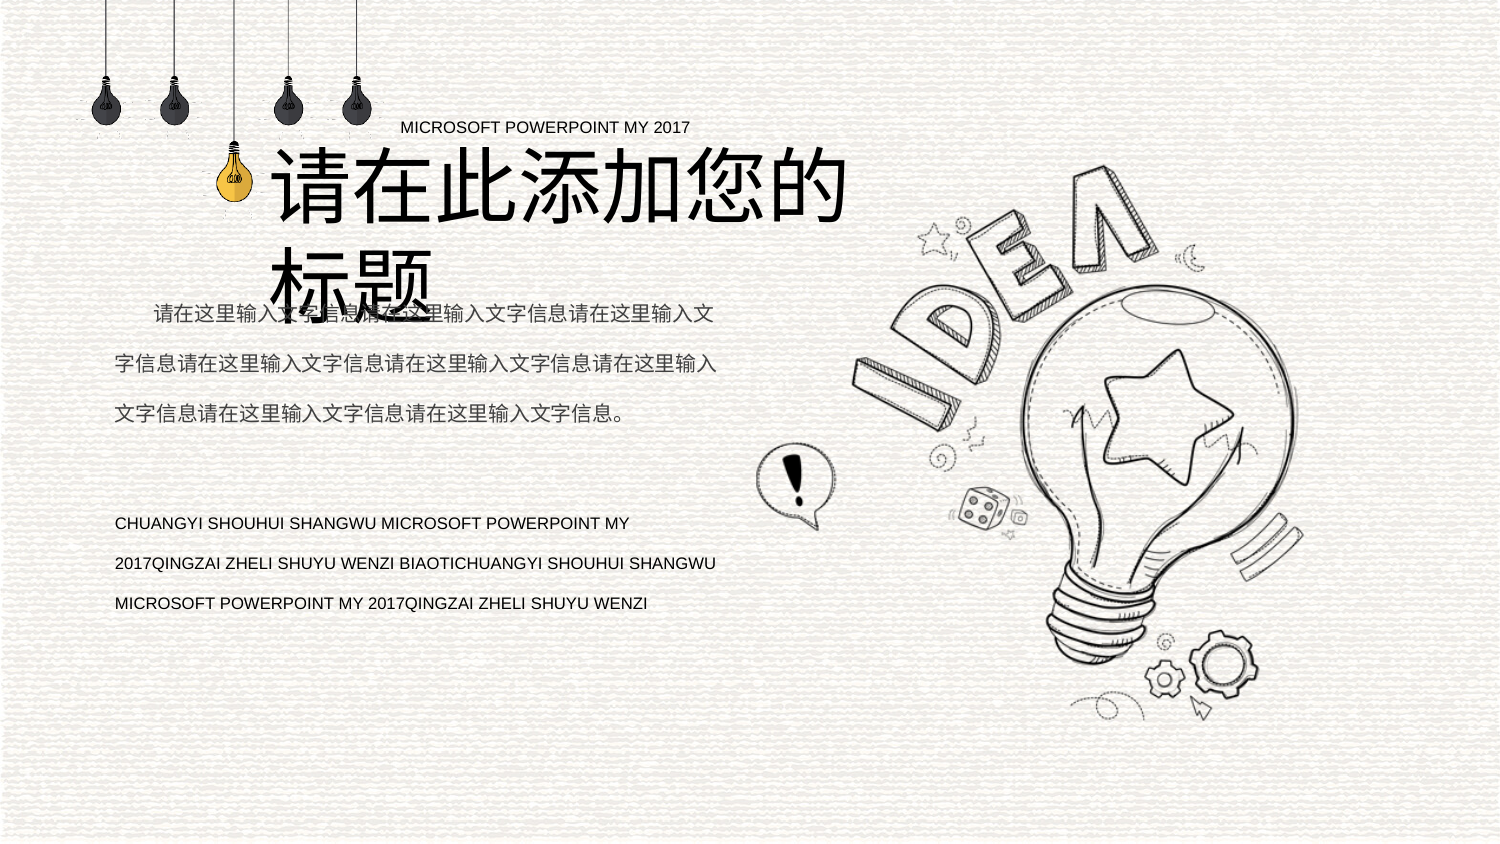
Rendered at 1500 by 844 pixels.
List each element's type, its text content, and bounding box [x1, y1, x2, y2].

text_box CHUANGYI SHOUHUI SHANGWU MICROSOFT POWERPOINT MY 2017QINGZAI ZHELI SHUYU WENZI BIAOTICHUANGYI SHOUHUI SHANGWU MICROSOFT POWERPOINT MY 2017QINGZAI ZHELI SHUYU WENZI [100, 485, 702, 621]
text_box 请在这里输入文字信息请在这里输入文字信息请在这里输入文字信息请在这里输入文字信息请在这里输入文字信息请在这里输入文字信息请在这里输入文字信息请在这里输入文字信息。 [100, 268, 702, 483]
text_box 请在此添加您的标题 [253, 144, 702, 268]
picture [0, 0, 1500, 844]
text_box MICROSOFT POWERPOINT MY 2017 [387, 109, 702, 144]
